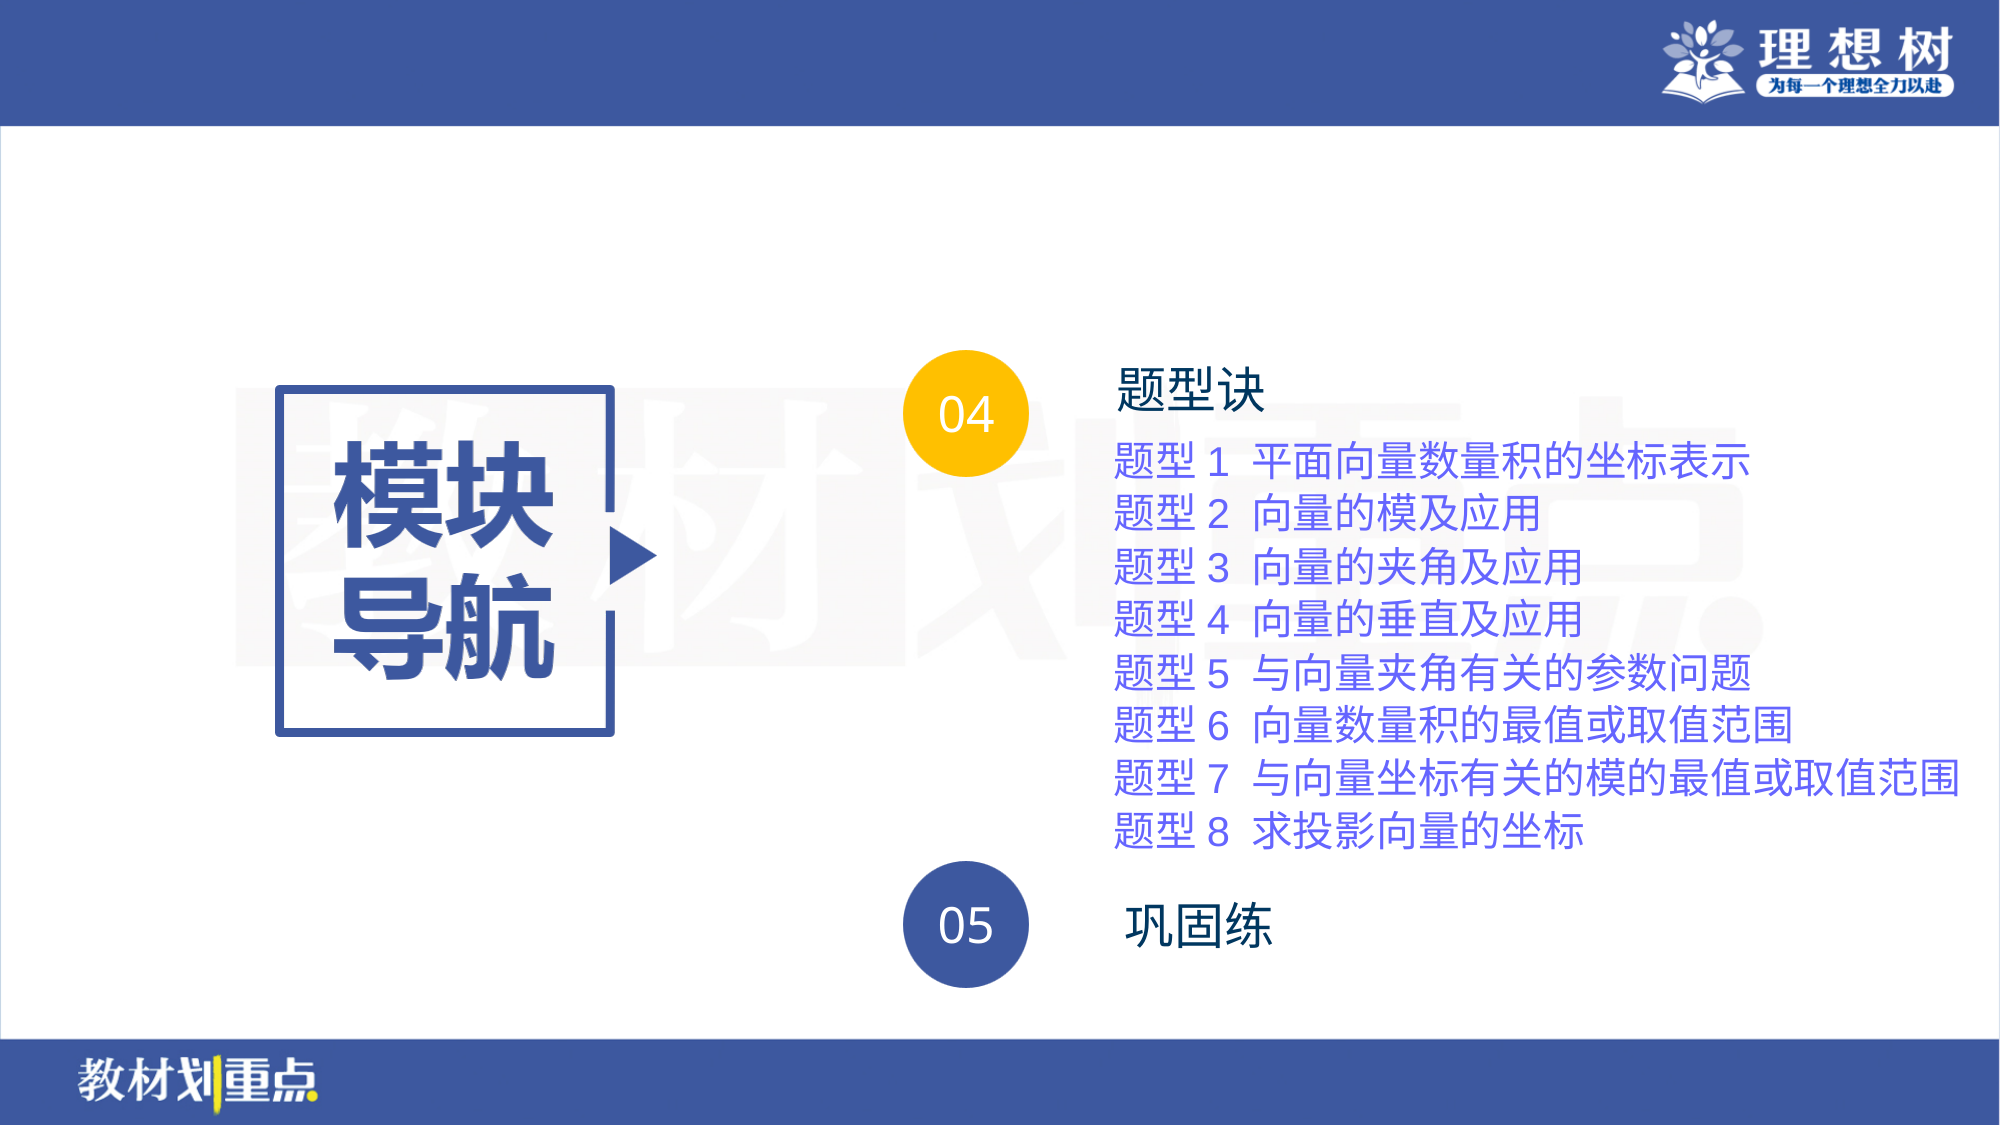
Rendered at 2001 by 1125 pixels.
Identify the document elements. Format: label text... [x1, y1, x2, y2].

text_box 题型1 平面向量数量积的坐标表示 [1113, 435, 2000, 483]
text_box 题型5 与向量夹角有关的参数问题 [1113, 647, 2000, 694]
text_box 题型8 求投影向量的坐标 [1113, 804, 2000, 852]
picture [0, 0, 2000, 1125]
text_box 题型2 向量的模及应用 [1113, 487, 2000, 535]
text_box 题型6 向量数量积的最值或取值范围 [1113, 699, 2000, 746]
text_box 题型7 与向量坐标有关的模的最值或取值范围 [1113, 752, 2000, 800]
text_box 题型3 向量的夹角及应用 [1113, 541, 2000, 588]
text_box 题型4 向量的垂直及应用 [1113, 593, 2000, 640]
